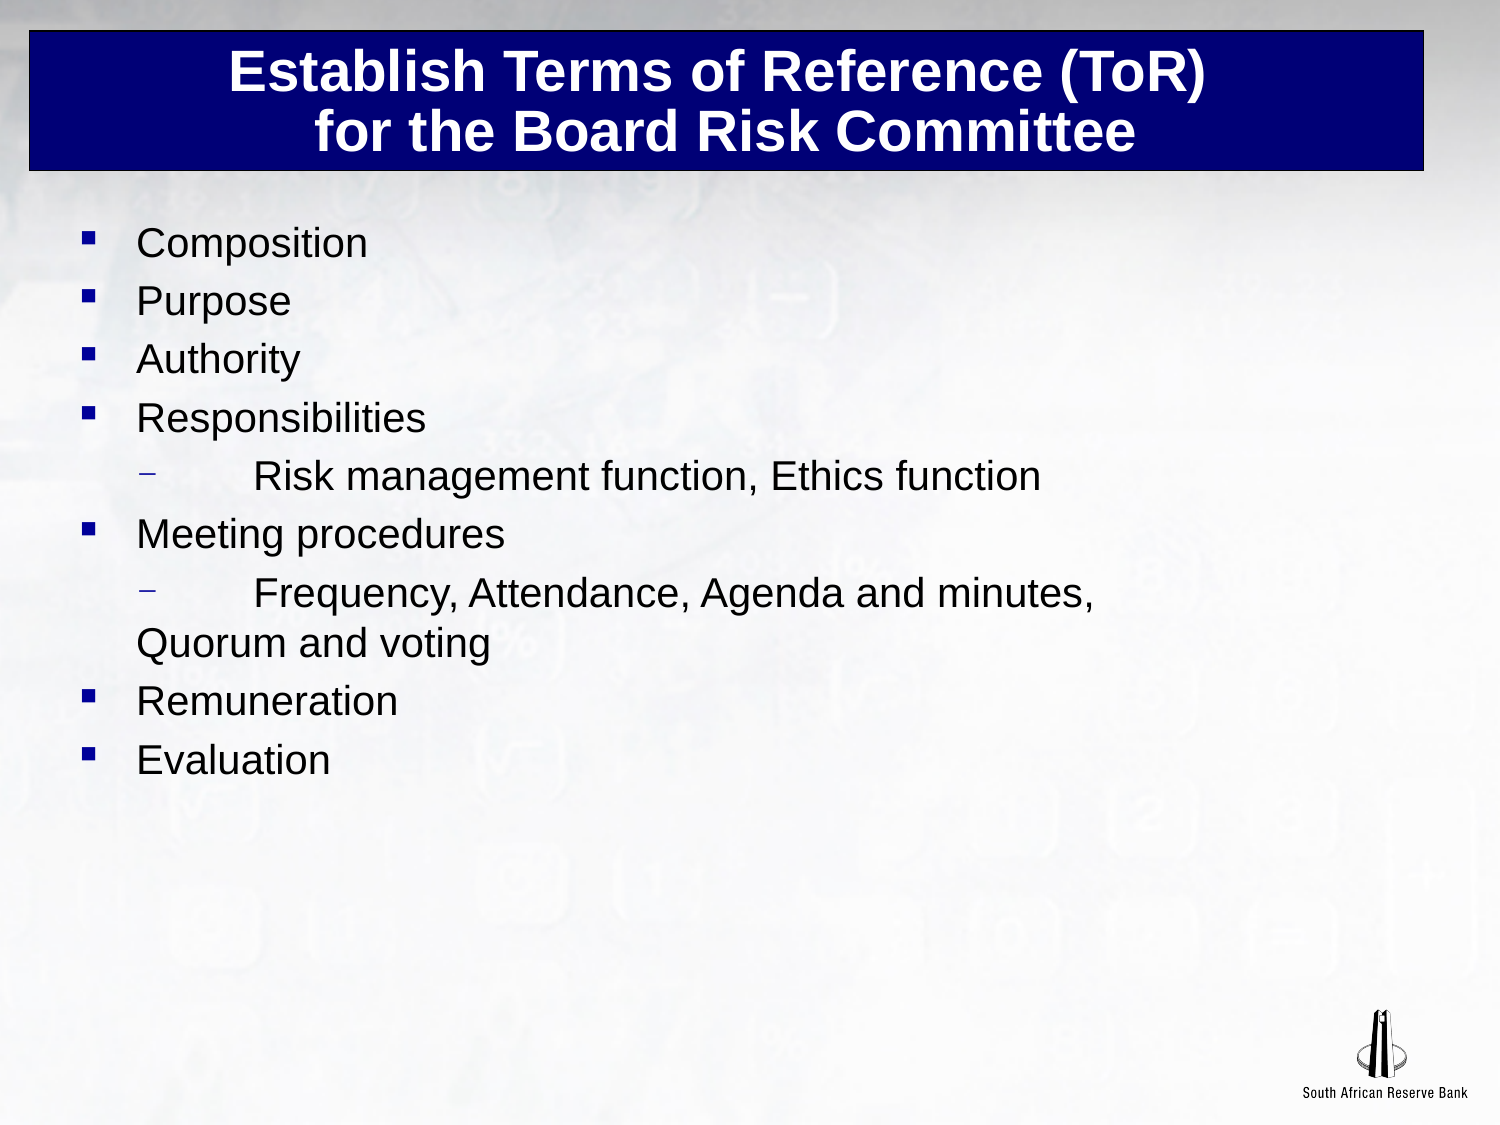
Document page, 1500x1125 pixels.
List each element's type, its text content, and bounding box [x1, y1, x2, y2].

title Establish Terms of Reference (ToR) for the Board Risk Committee [29, 30, 1424, 171]
picture [0, 0, 1500, 1125]
list Composition Purpose Authority Responsibilities Risk management function, Ethics function Meeting procedures Frequency, Attendance, Agenda and minutes, Quorum and voting Remuneration Evaluation [64, 207, 1259, 1010]
